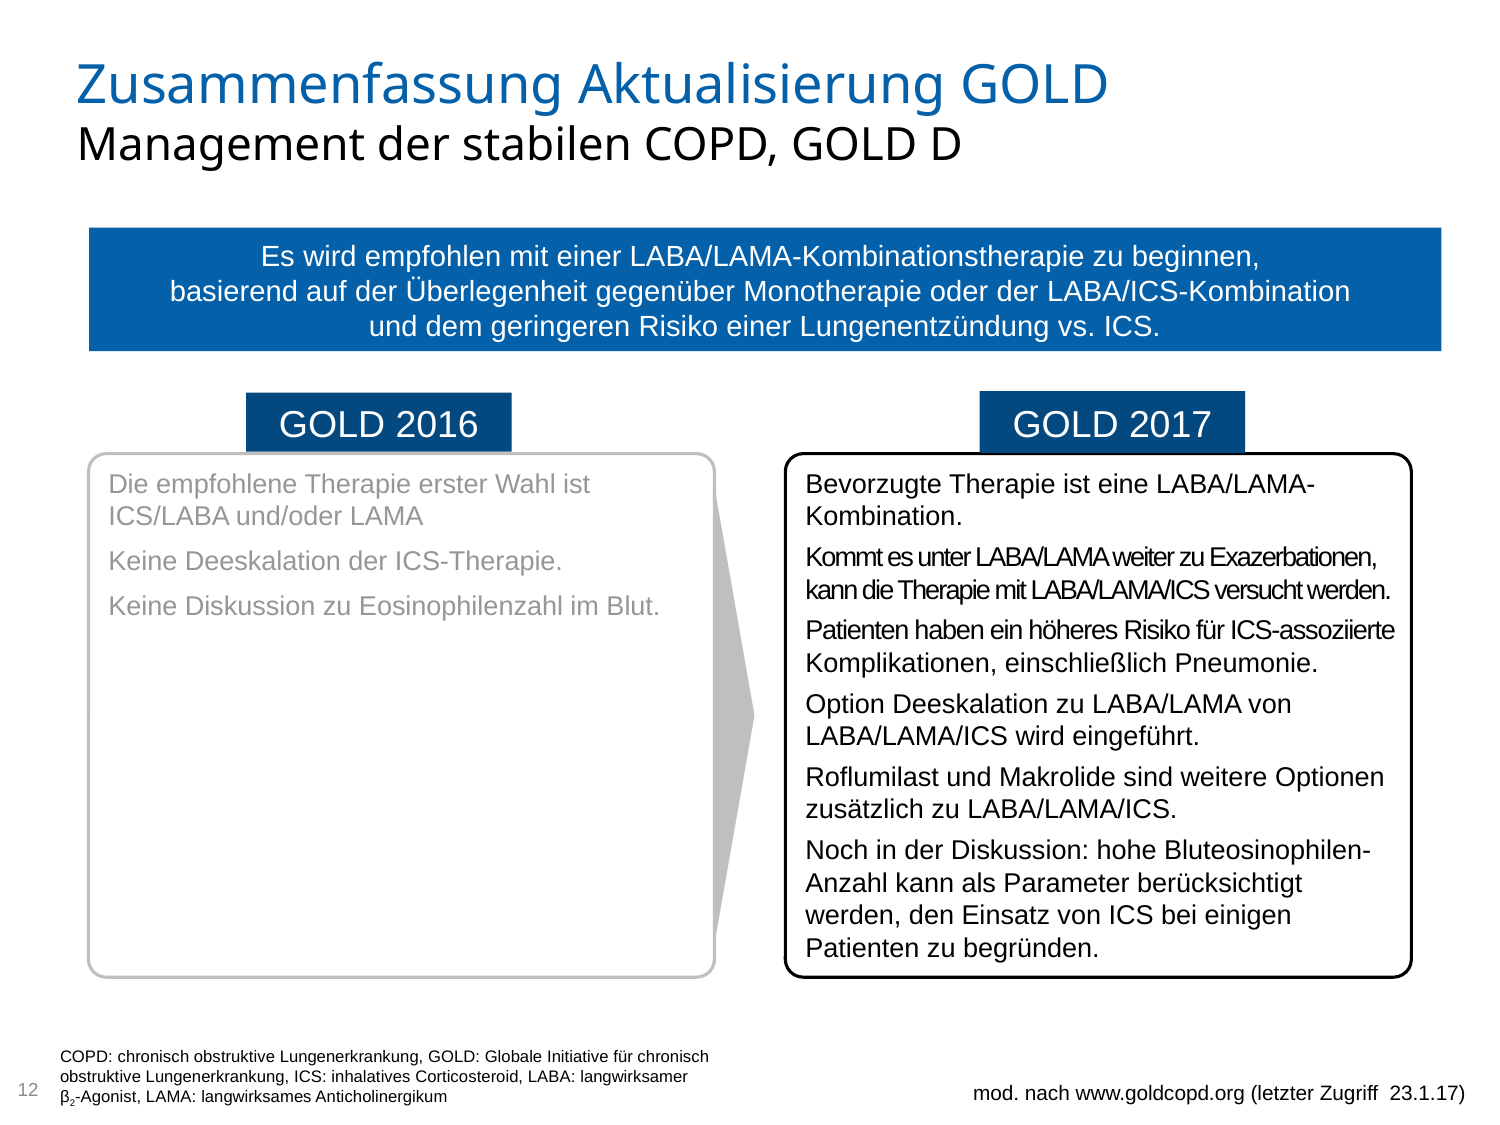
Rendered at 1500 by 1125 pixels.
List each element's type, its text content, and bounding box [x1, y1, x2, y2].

title Zusammenfassung Aktualisierung GOLD Management der stabilen COPD, GOLD D [76, 30, 1424, 189]
text_box Die empfohlene Therapie erster Wahl ist ICS/LABA und/oder LAMA Keine Deeskalation der ICS-Therapie. Keine Diskussion zu Eosinophilenzahl im Blut. [88, 453, 715, 978]
text_box Es wird empfohlen mit einer LABA/LAMA-Kombinationstherapie zu beginnen, basierend auf der Überlegenheit gegenüber Monotherapie oder der LABA/ICS-Kombination und dem geringeren Risiko einer Lungenentzündung vs. ICS. [89, 227, 1442, 352]
text_box [715, 492, 755, 939]
text_box GOLD 2016 [246, 392, 512, 452]
text_box mod. nach www.goldcopd.org (letzter Zugriff 23.1.17) [938, 1072, 1481, 1112]
text_box Bevorzugte Therapie ist eine LABA/LAMA-Kombination. Kommt es unter LABA/LAMA weiter zu Exazerbationen, kann die Therapie mit LABA/LAMA/ICS versucht werden. Patienten haben ein höheres Risiko für ICS-assoziierte Komplikationen, einschließlich Pneumonie. Option Deeskalation zu LABA/LAMA von LABA/LAMA/ICS wird eingeführt. Roflumilast und Makrolide sind weitere Optionen zusätzlich zu LABA/LAMA/ICS. Noch in der Diskussion: hohe Bluteosinophilen-Anzahl kann als Parameter berücksichtigt werden, den Einsatz von ICS bei einigen Patienten zu begründen. [785, 453, 1412, 978]
text_box COPD: chronisch obstruktive Lungenerkrankung, GOLD: Globale Initiative für chronisch obstruktive Lungenerkrankung, ICS: inhalatives Corticosteroid, LABA: langwirksamer β2-Agonist, LAMA: langwirksames Anticholinergikum [45, 1038, 777, 1116]
text_box GOLD 2017 [979, 391, 1246, 453]
text_box 12 [0, 1058, 47, 1119]
